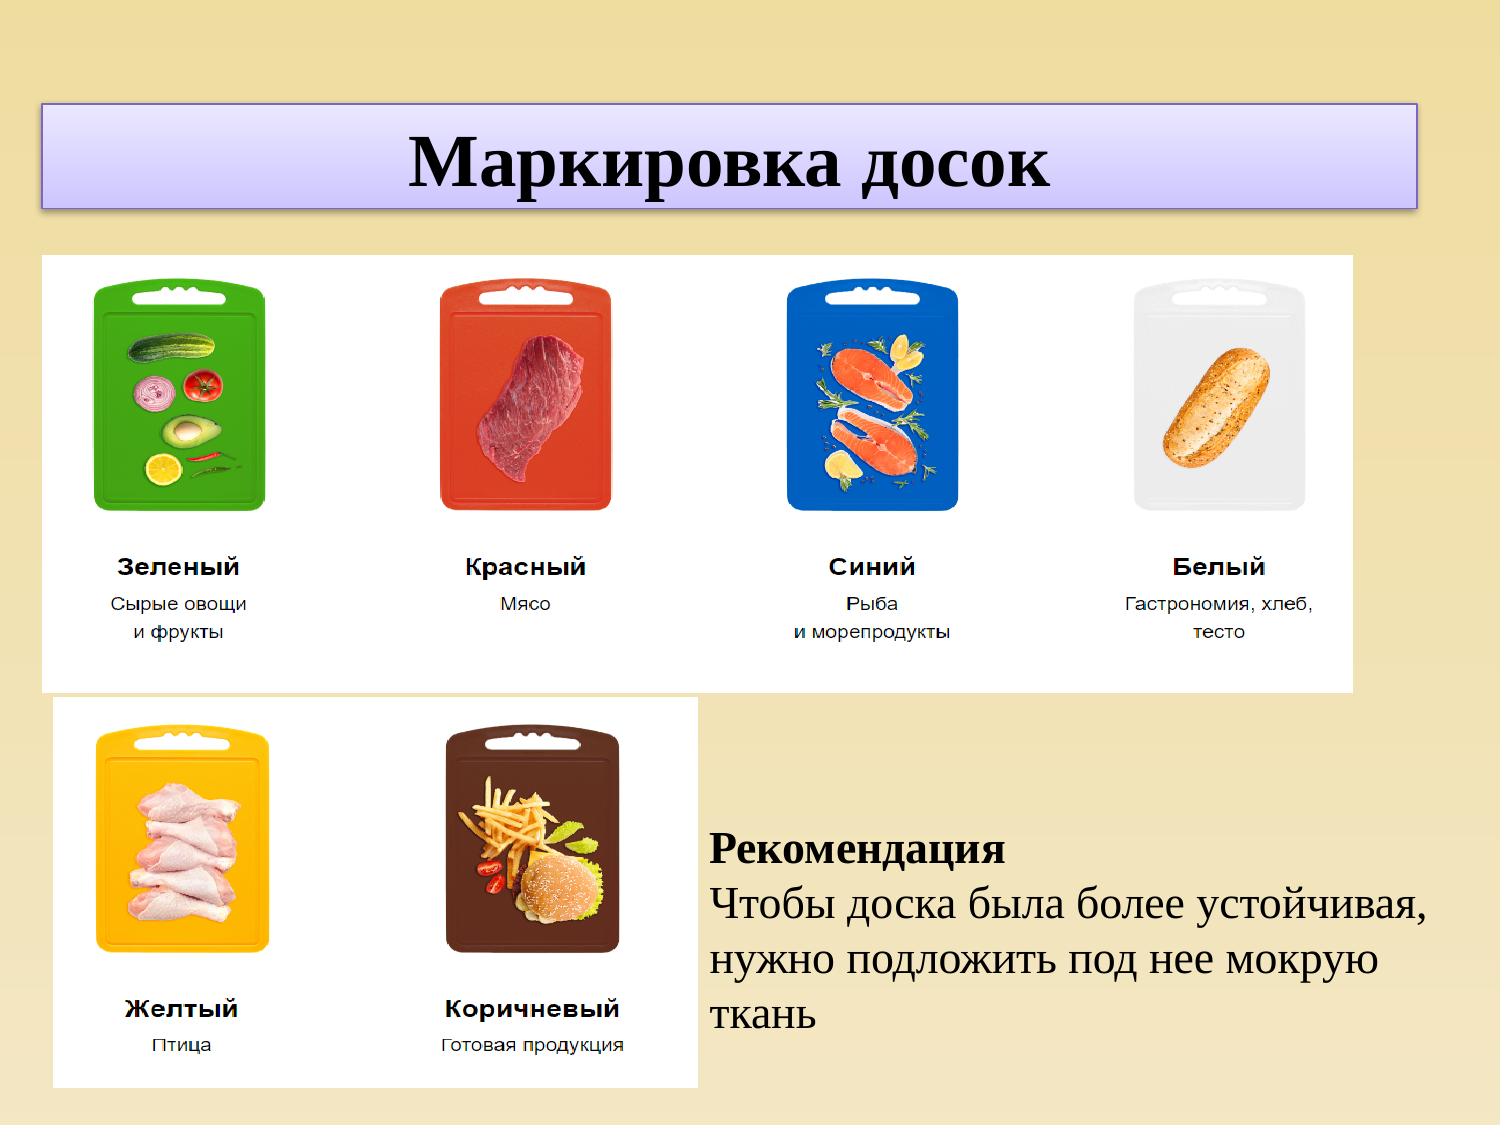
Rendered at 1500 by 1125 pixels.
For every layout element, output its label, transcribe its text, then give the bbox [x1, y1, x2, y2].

text_box Рекомендация Чтобы доска была более устойчивая, нужно подложить под нее мокрую ткань [701, 810, 1445, 1046]
text_box Маркировка досок [41, 103, 1418, 209]
picture [41, 255, 1353, 693]
picture [53, 697, 698, 1088]
